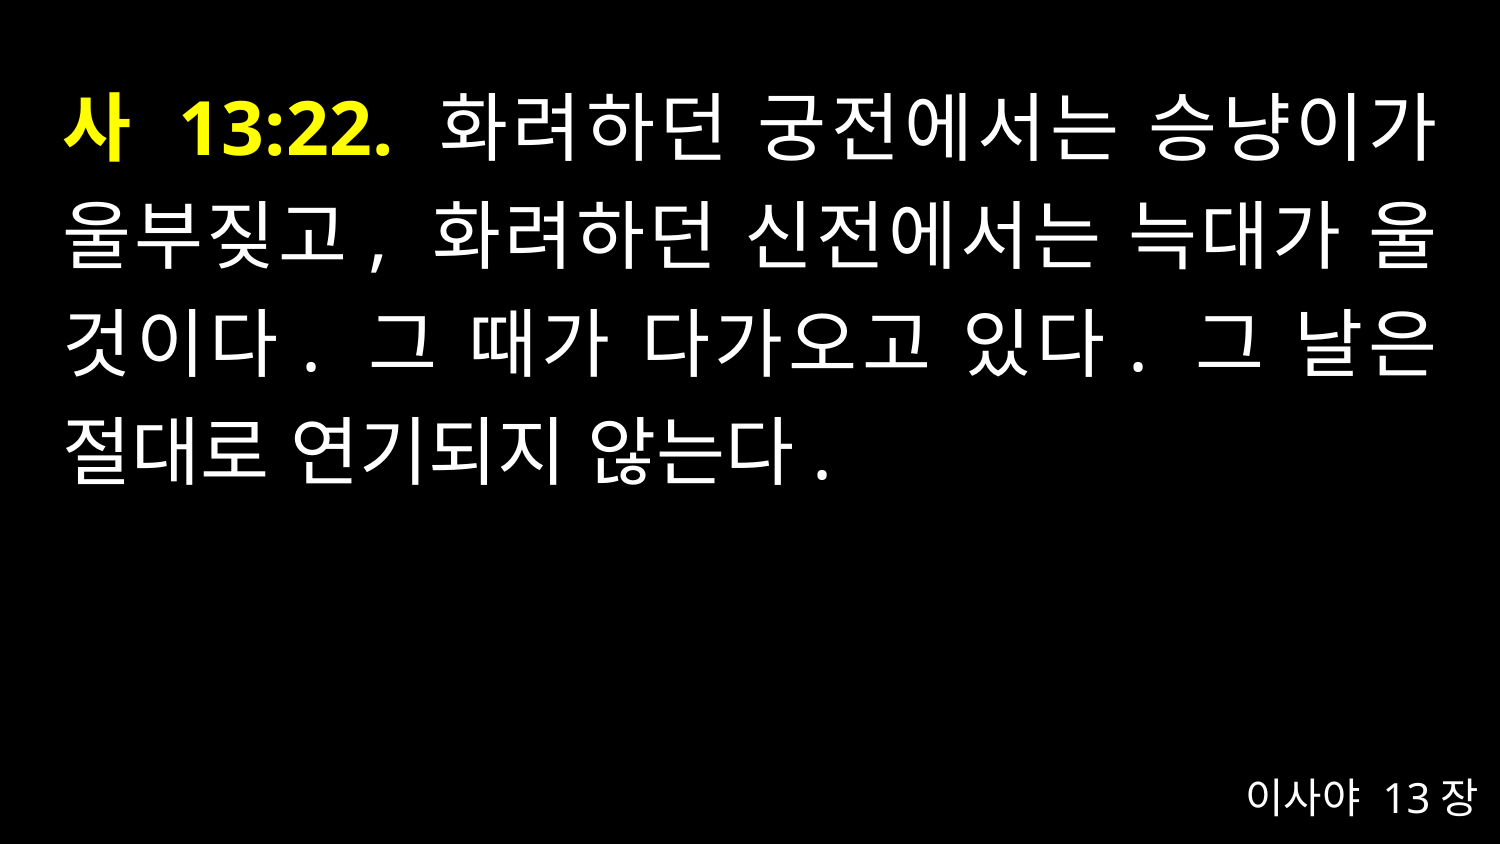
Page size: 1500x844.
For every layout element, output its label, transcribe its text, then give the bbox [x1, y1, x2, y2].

subtitle 이사야 13장 [916, 770, 1500, 844]
title 사 13:22. 화려하던 궁전에서는 승냥이가 울부짖고, 화려하던 신전에서는 늑대가 울 것이다. 그 때가 다가오고 있다. 그 날은 절대로 연기되지 않는다. [0, 0, 1500, 844]
